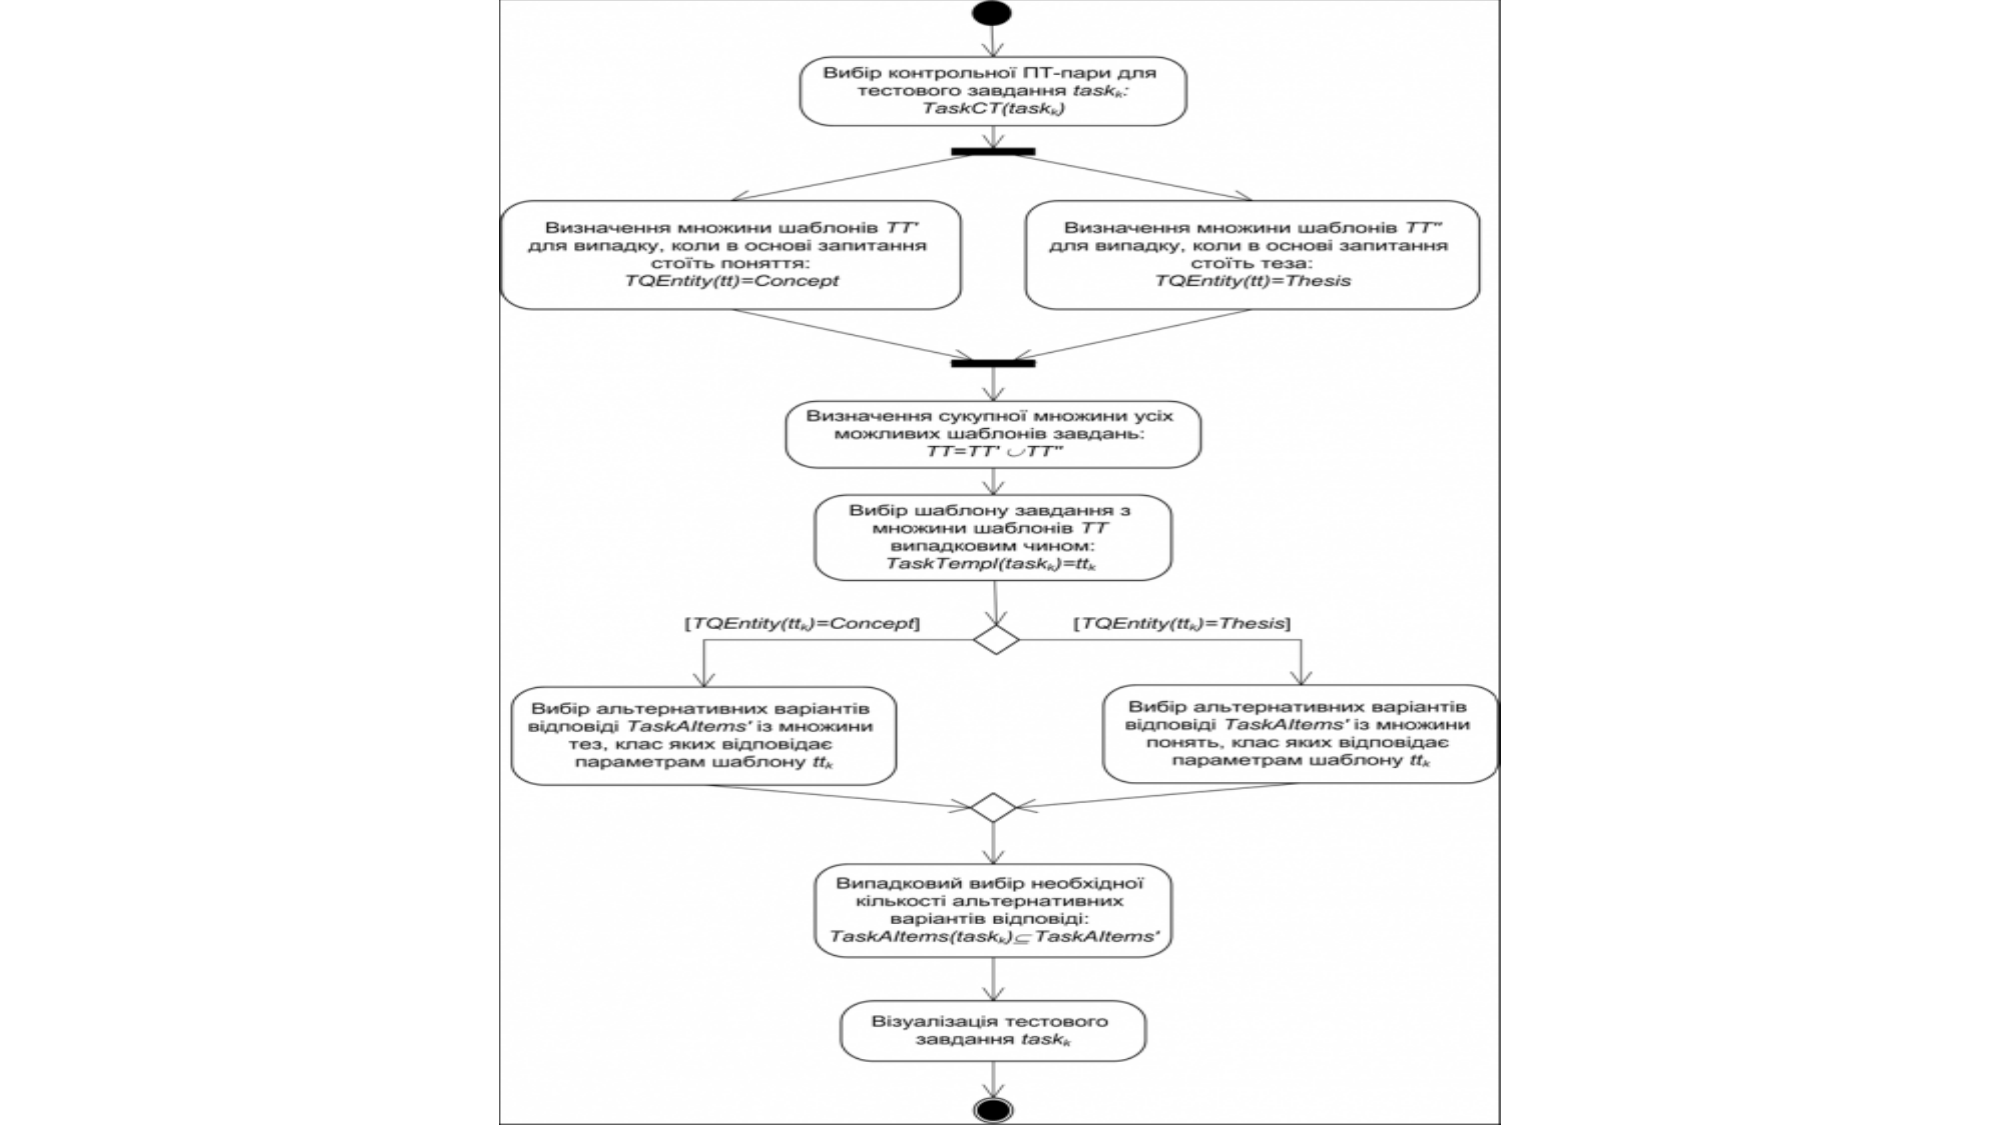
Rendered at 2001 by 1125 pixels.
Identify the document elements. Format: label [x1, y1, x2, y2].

list [499, 0, 1501, 1125]
